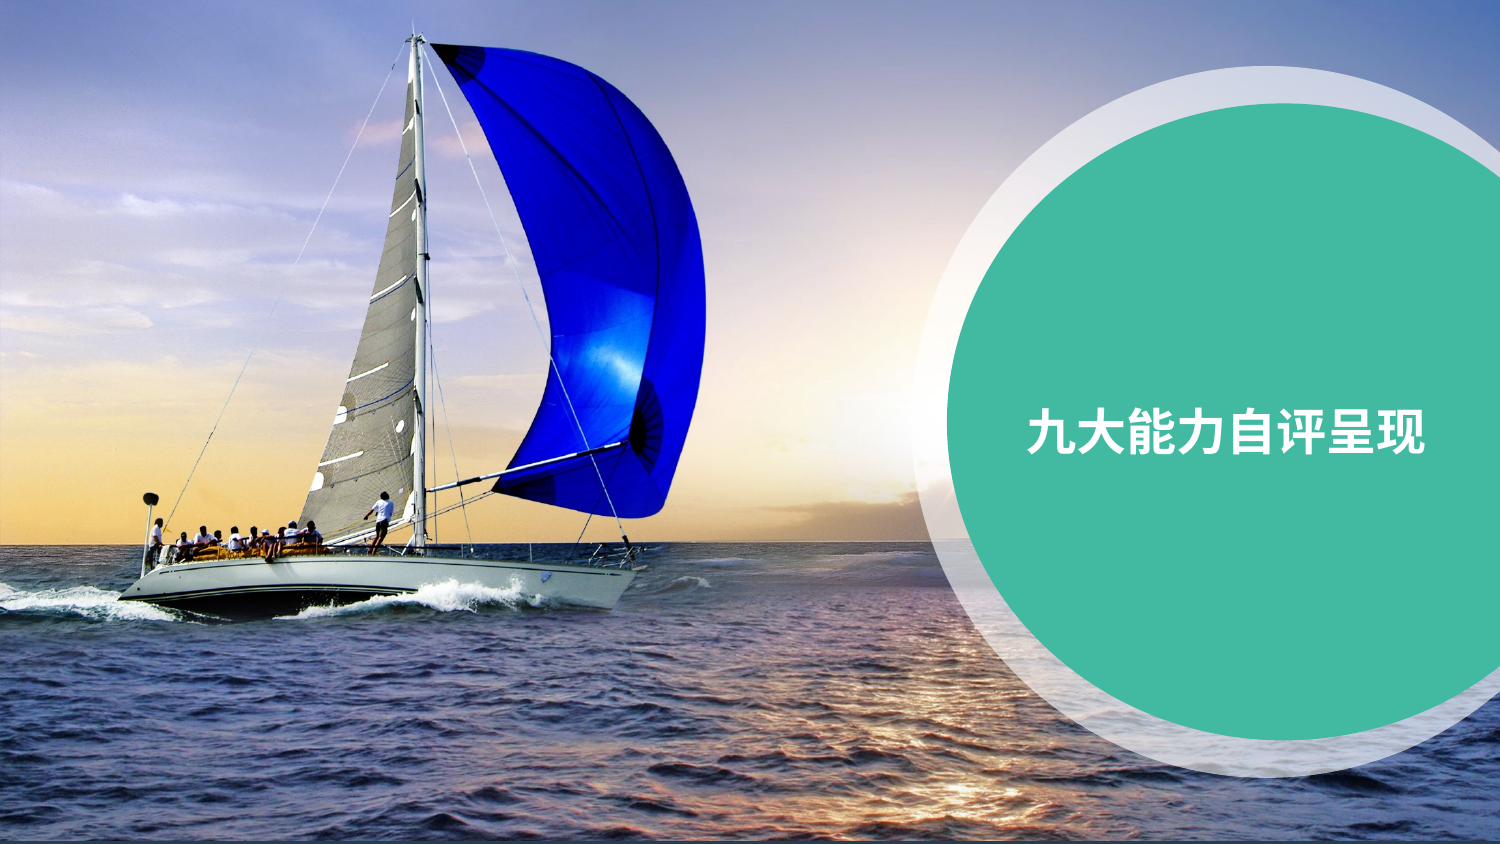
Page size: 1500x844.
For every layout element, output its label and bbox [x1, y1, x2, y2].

picture [0, 0, 1500, 841]
text_box [910, 65, 1500, 778]
